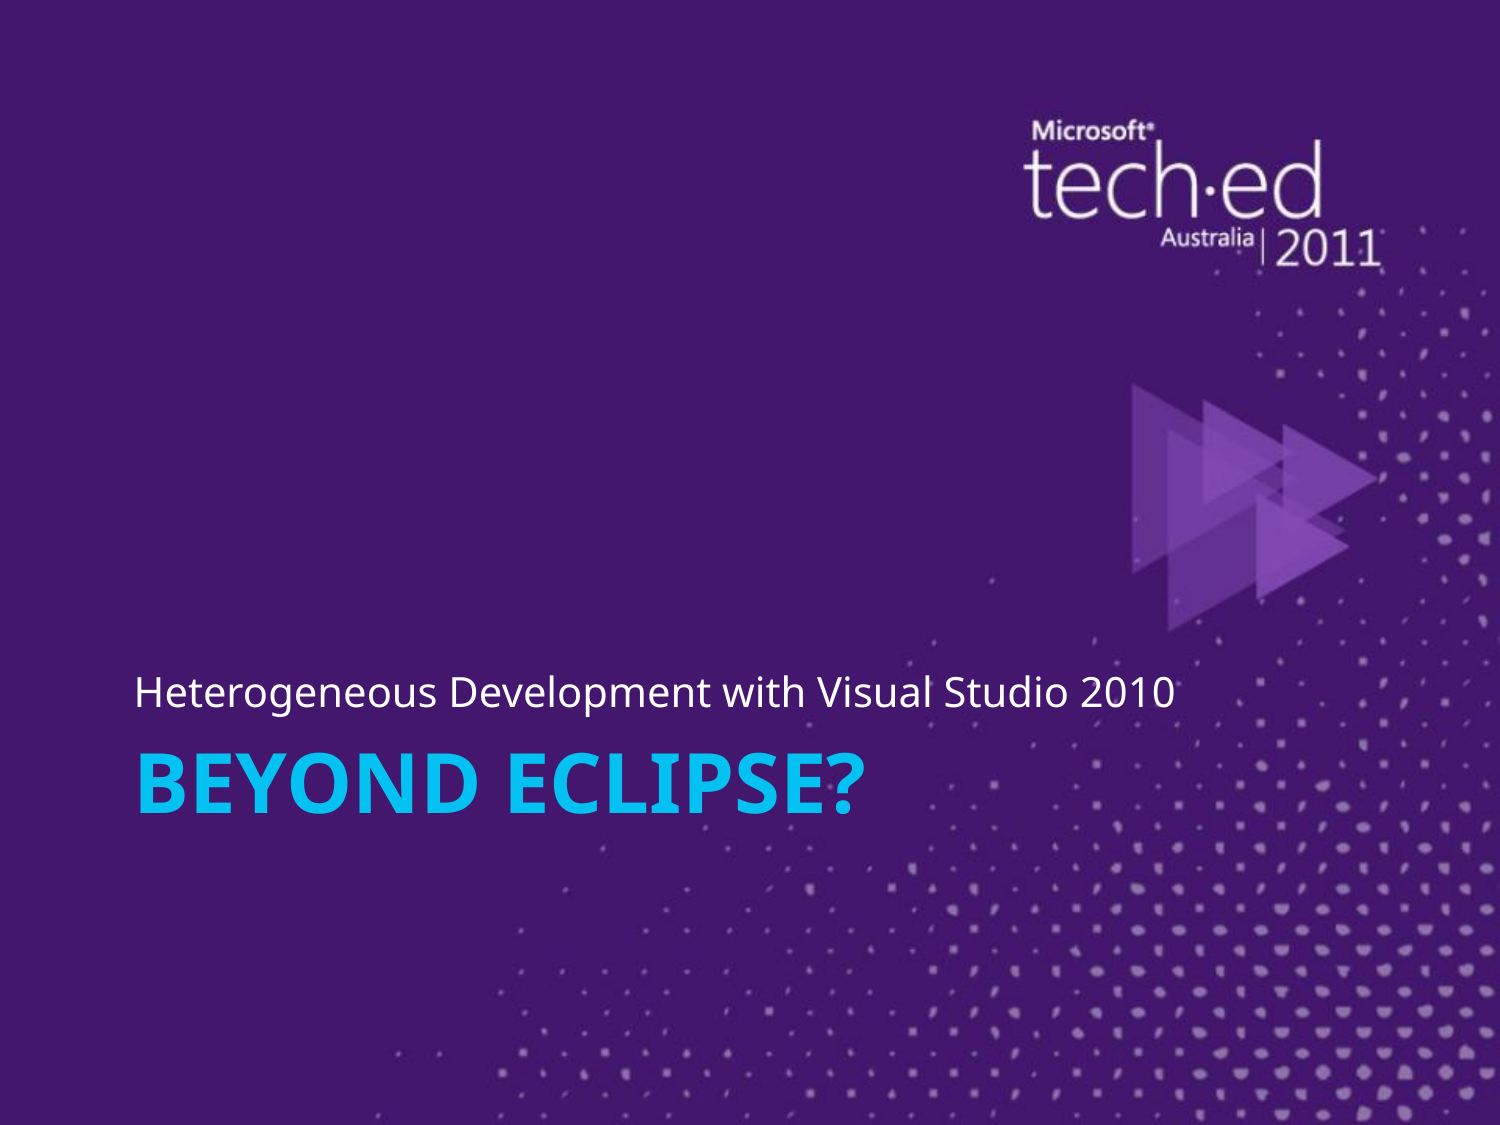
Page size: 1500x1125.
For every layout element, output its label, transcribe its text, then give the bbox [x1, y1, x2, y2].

title Beyond Eclipse? [118, 723, 1394, 947]
list Heterogeneous Development with Visual Studio 2010 [118, 476, 1394, 723]
picture [0, 0, 1500, 1125]
